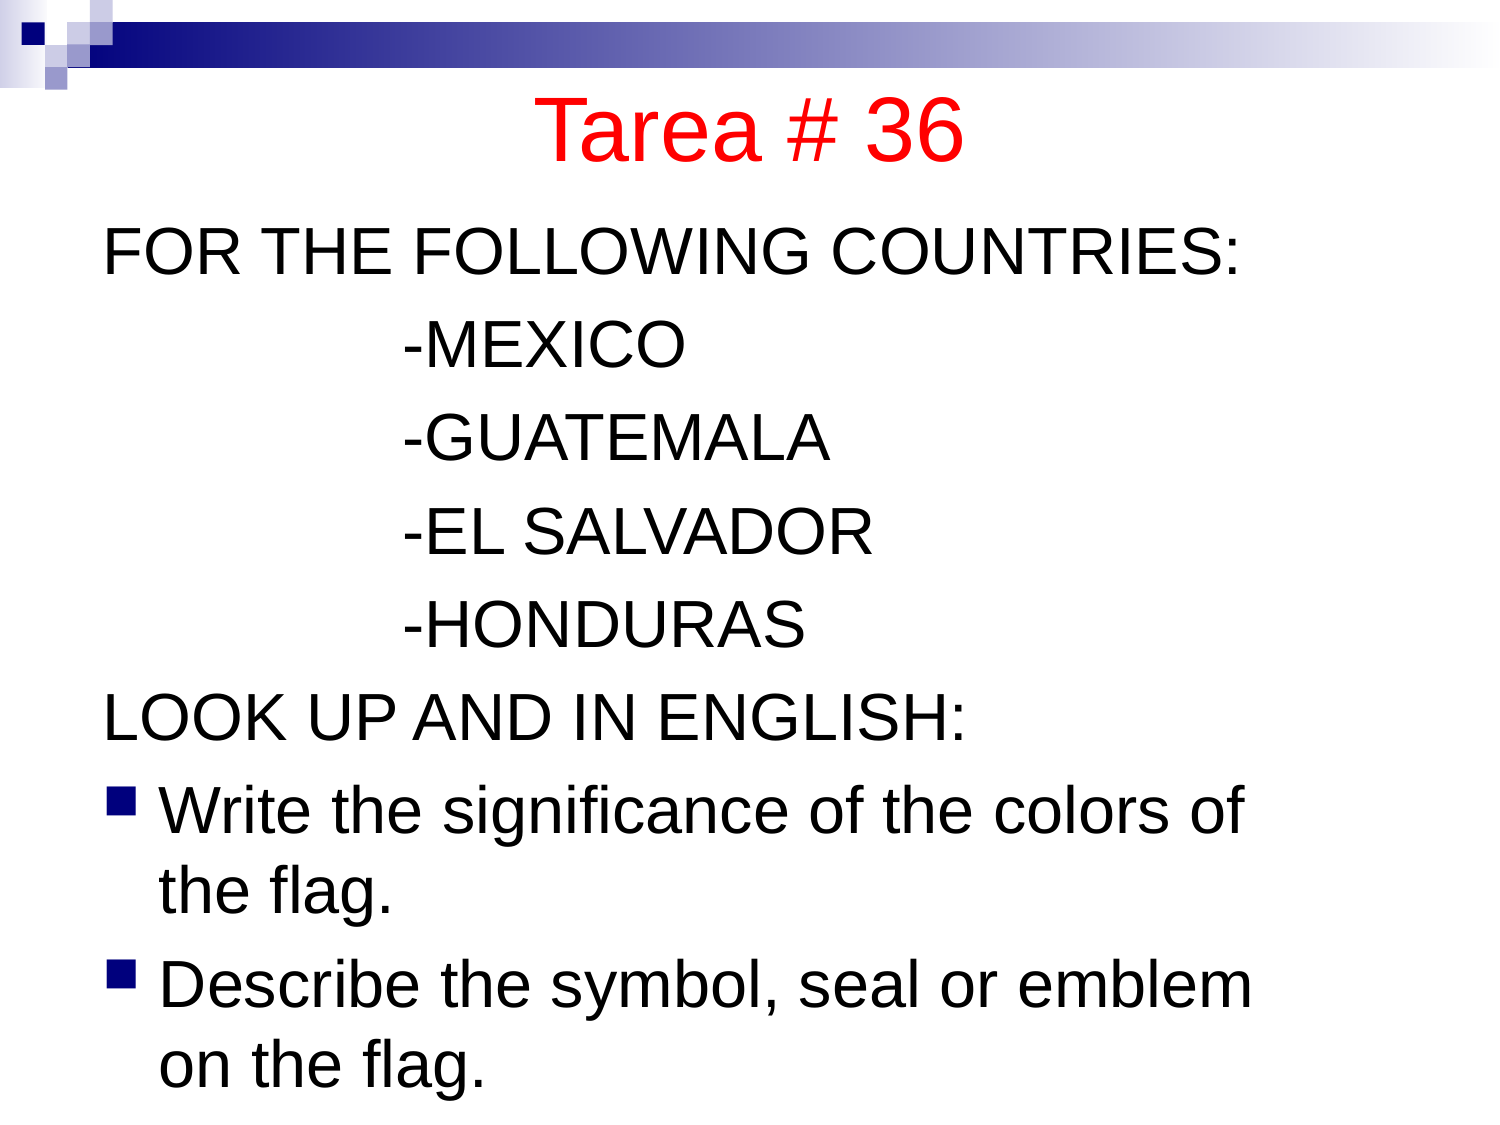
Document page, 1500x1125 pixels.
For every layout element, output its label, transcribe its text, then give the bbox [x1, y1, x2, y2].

list FOR THE FOLLOWING COUNTRIES: -MEXICO -GUATEMALA -EL SALVADOR -HONDURAS LOOK UP AND IN ENGLISH: Write the significance of the colors of the flag. Describe the symbol, seal or emblem on the flag. [87, 200, 1363, 875]
title Tarea # 36 [75, 12, 1425, 238]
